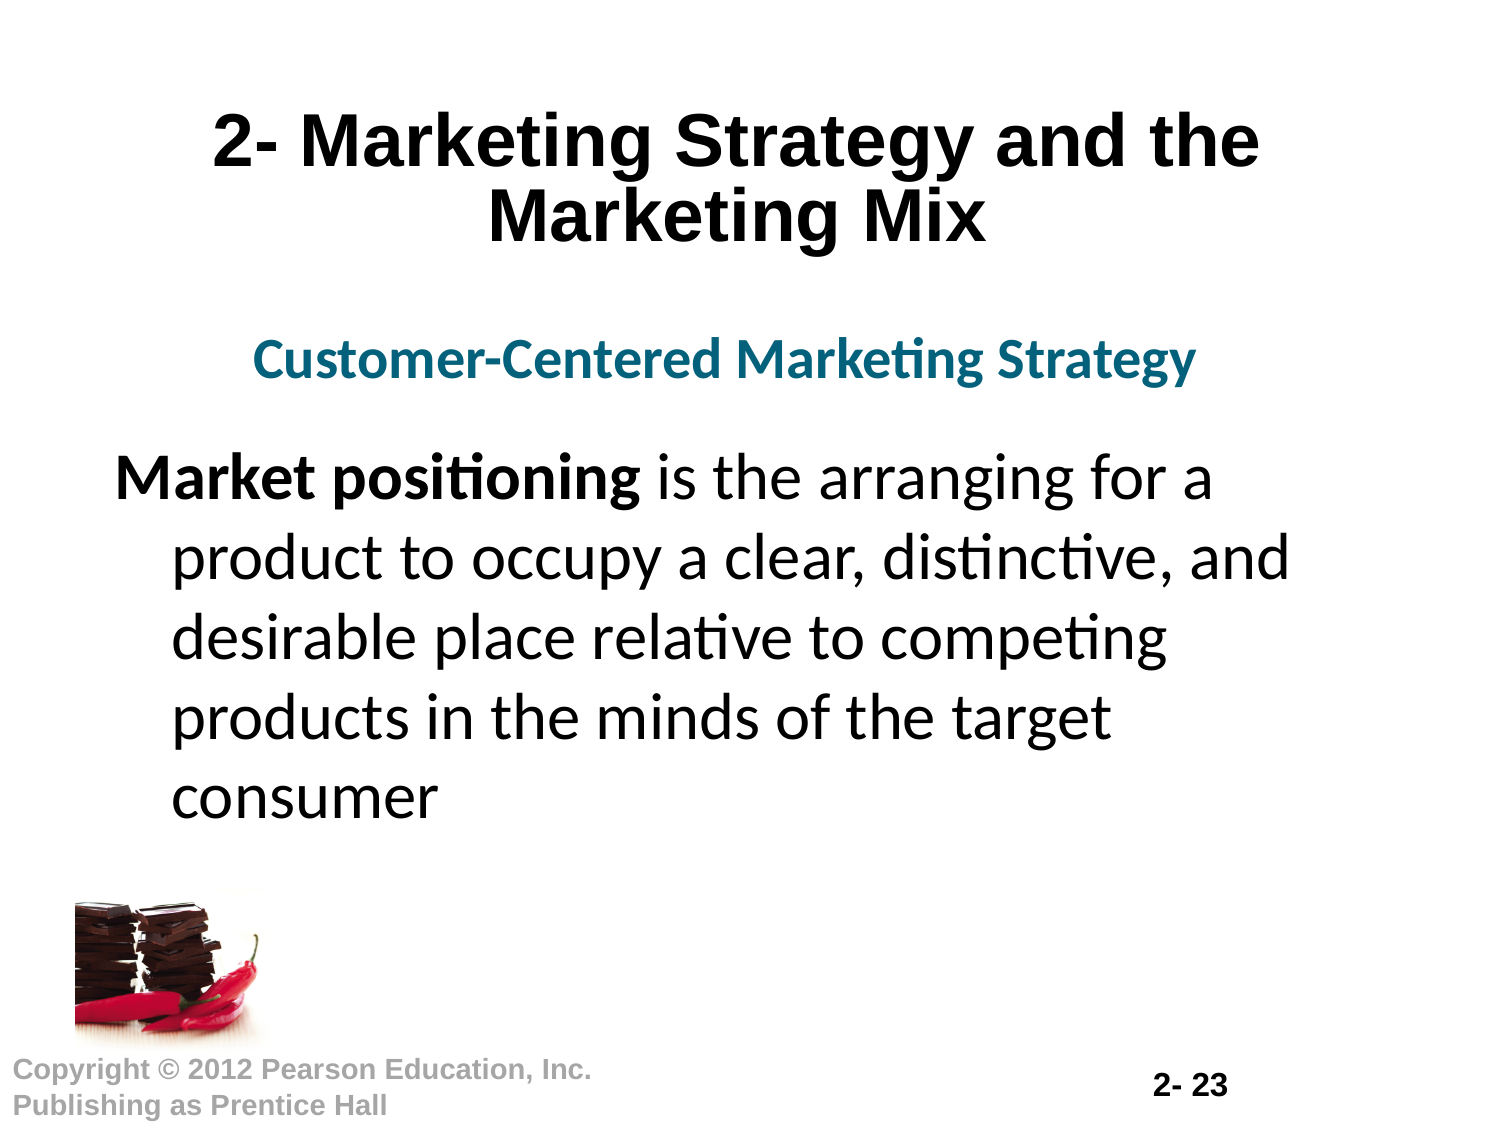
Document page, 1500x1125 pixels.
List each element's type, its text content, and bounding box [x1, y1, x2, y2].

list Market positioning is the arranging for a product to occupy a clear, distinctive, and desirable place relative to competing products in the minds of the target consumer [99, 424, 1376, 876]
picture [75, 887, 275, 1054]
text_box 2- Marketing Strategy and the Marketing Mix [99, 87, 1375, 275]
list Customer-Centered Marketing Strategy [137, 312, 1313, 376]
